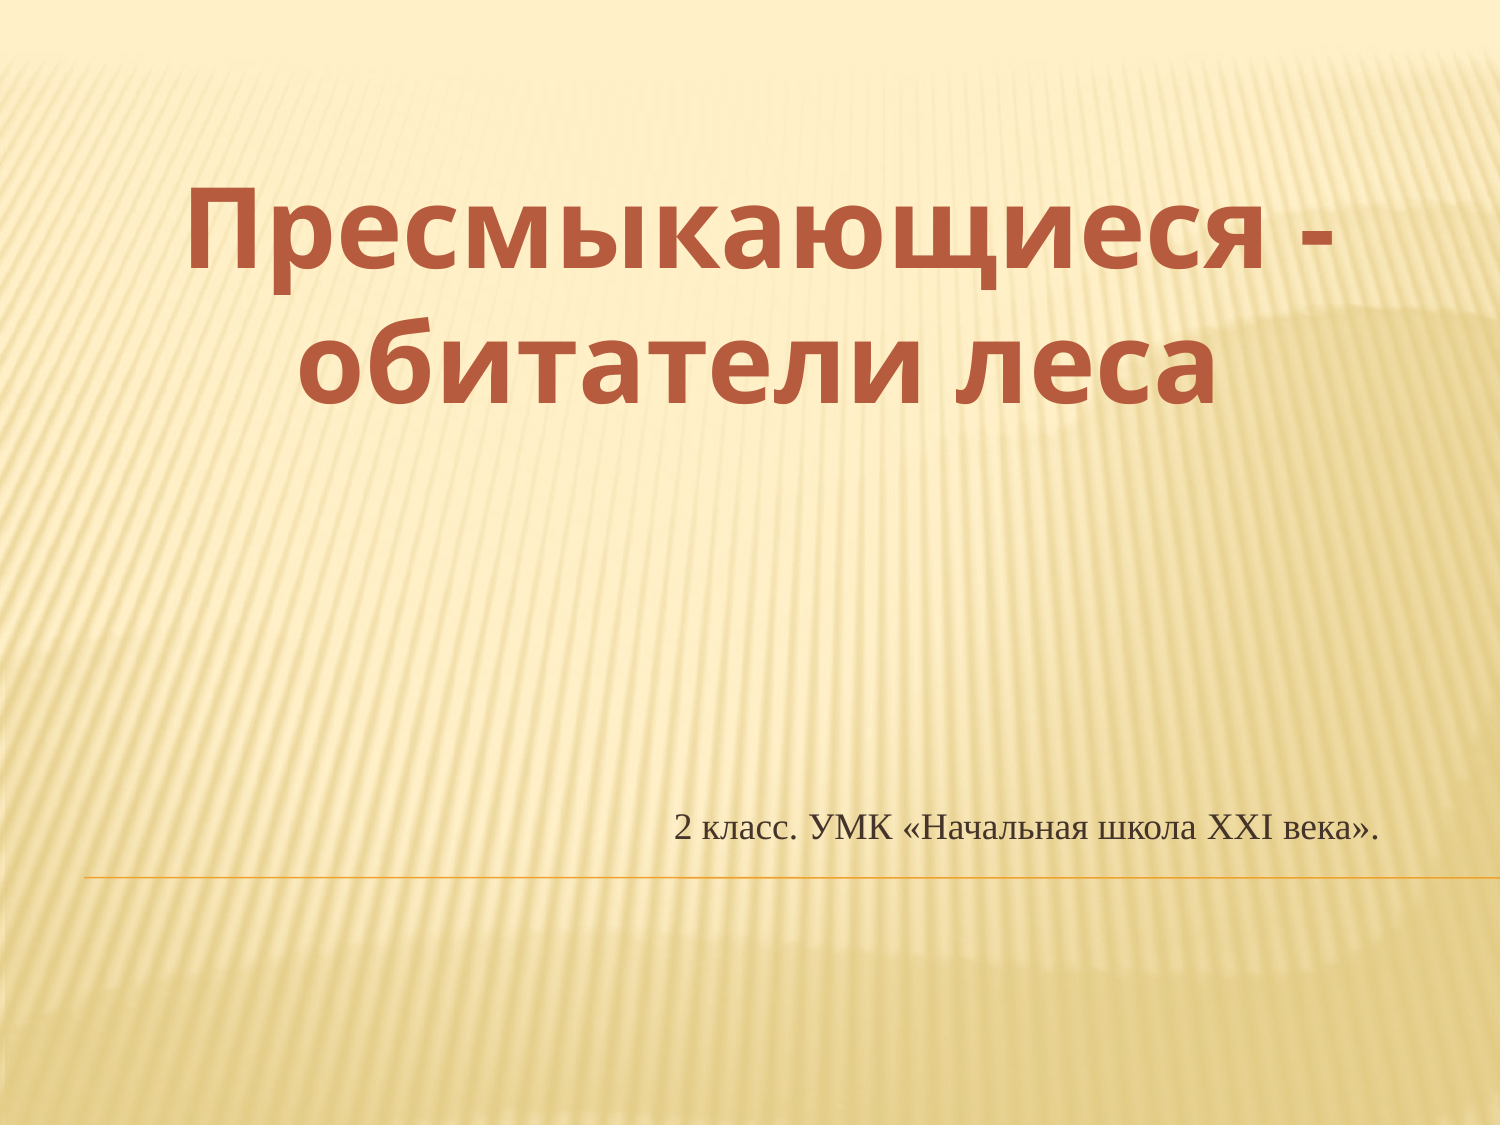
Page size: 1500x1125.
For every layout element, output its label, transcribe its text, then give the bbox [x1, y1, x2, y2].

text_box Пресмыкающиеся - обитатели леса [88, 148, 1430, 434]
subtitle 2 класс. УМК «Начальная школа XXI века». [658, 739, 1500, 890]
